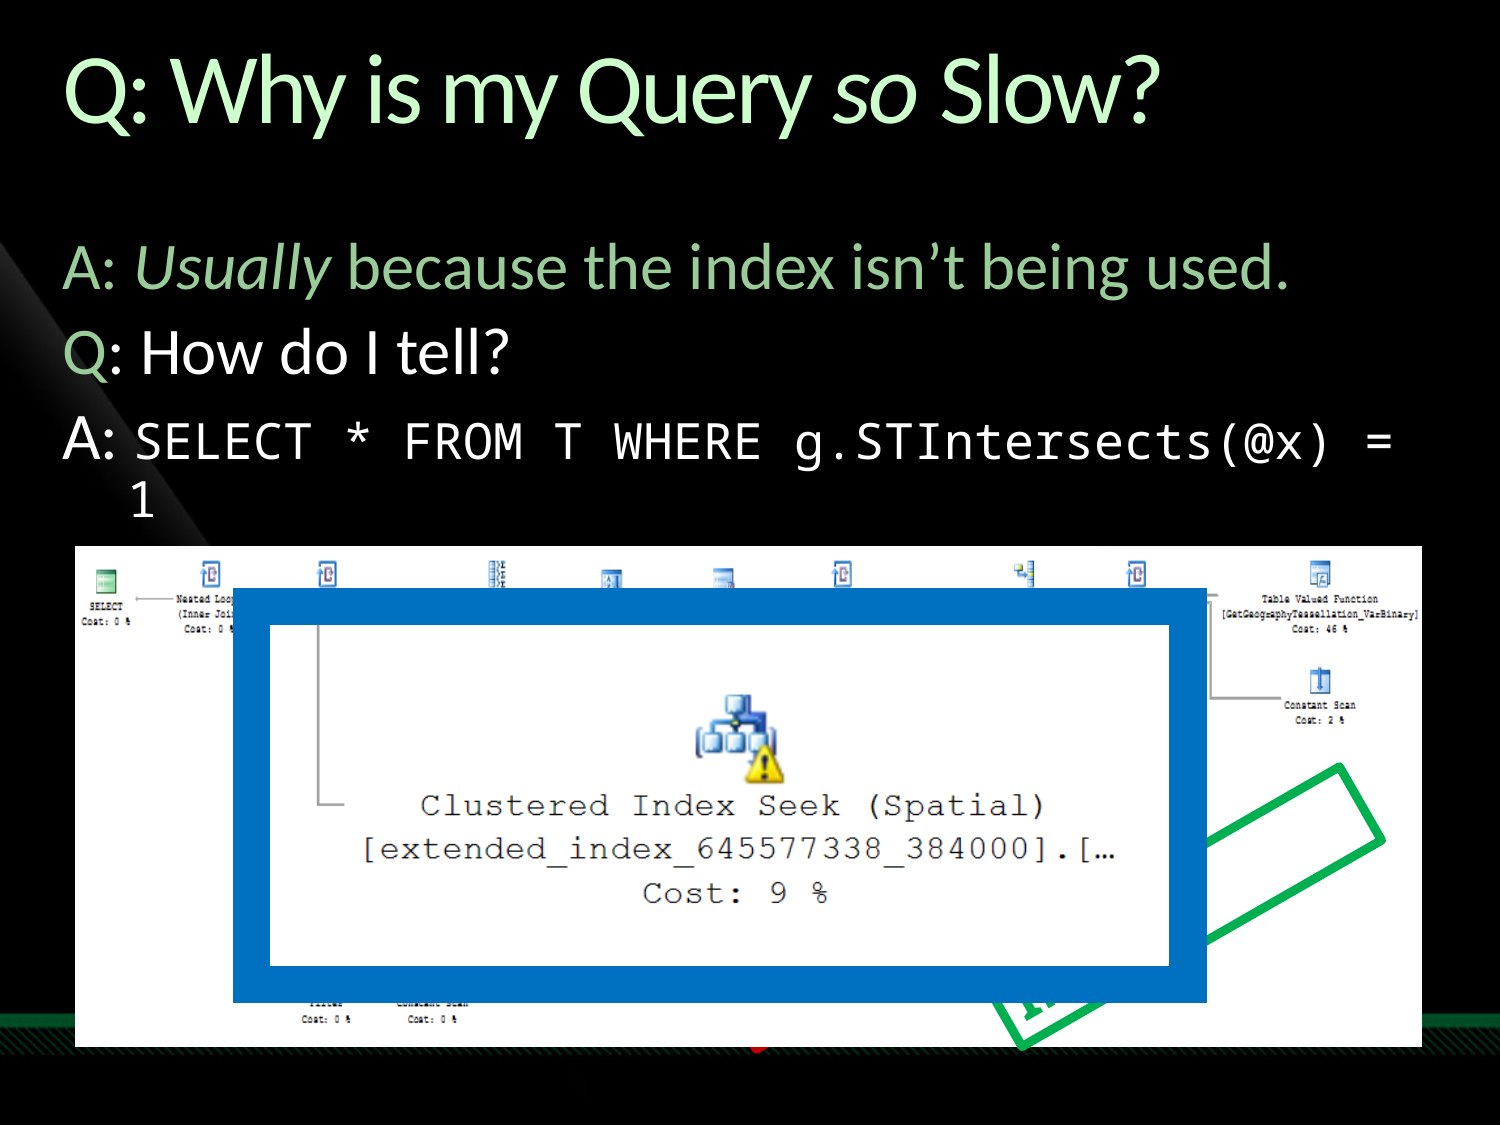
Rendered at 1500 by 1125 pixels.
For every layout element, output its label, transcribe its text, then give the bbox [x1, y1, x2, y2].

title Q: Why is my Query so Slow? [62, 37, 1438, 147]
list A: Usually because the index isn’t being used. Q: How do I tell? A: SELECT * FROM T WHERE g.STIntersects(@x) = 1 [62, 231, 1438, 518]
picture [0, 0, 1500, 1125]
